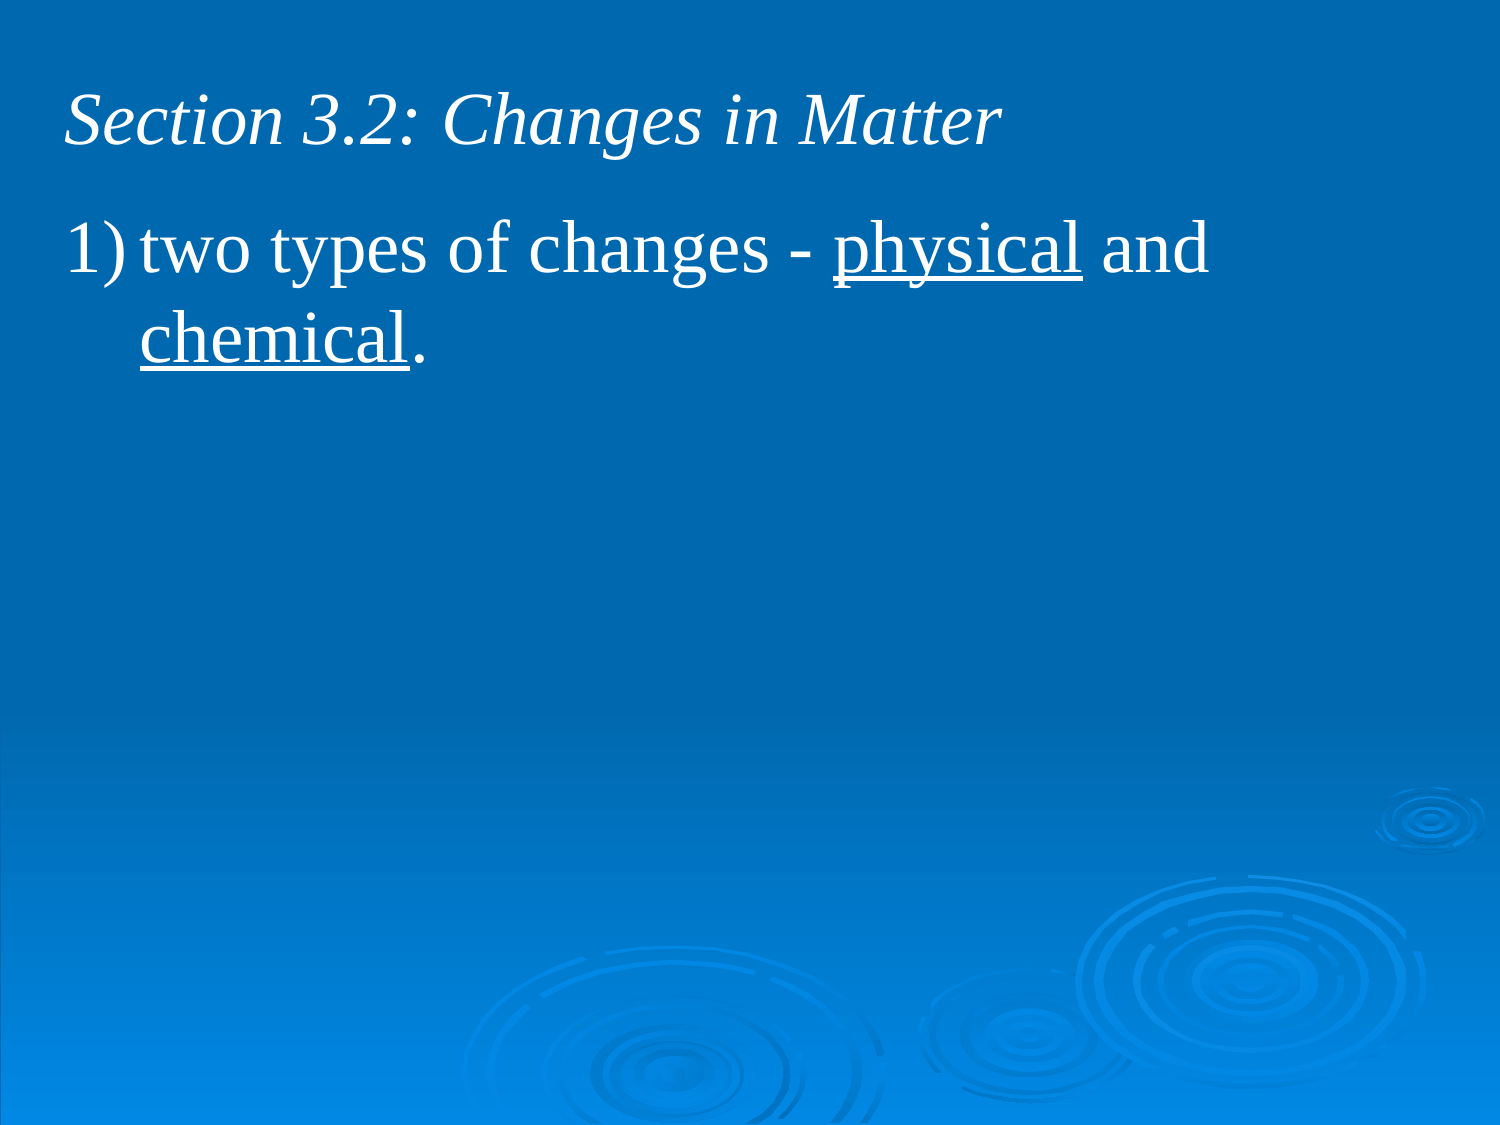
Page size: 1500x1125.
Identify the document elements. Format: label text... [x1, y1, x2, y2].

text_box Section 3.2: Changes in Matter two types of changes - physical and chemical. [50, 62, 1450, 385]
